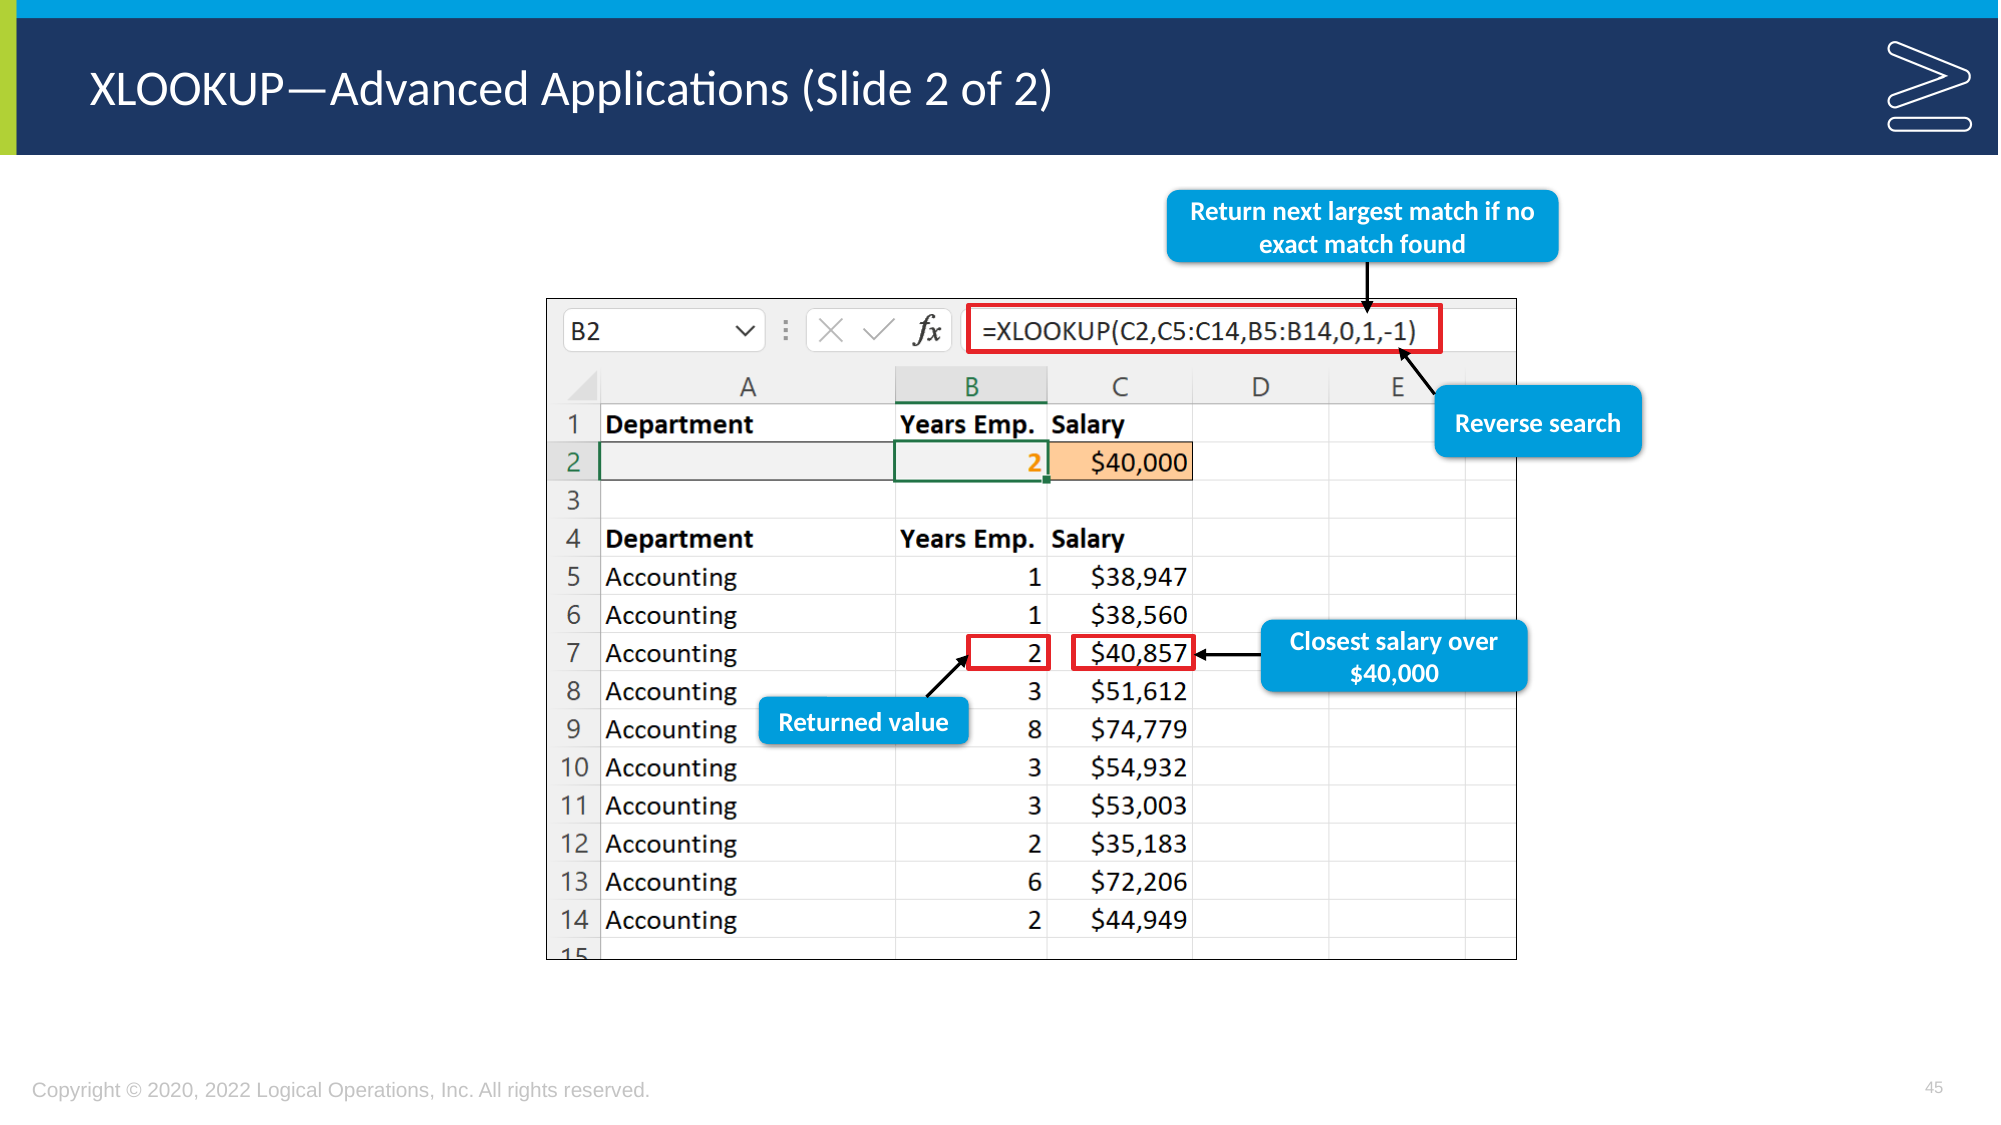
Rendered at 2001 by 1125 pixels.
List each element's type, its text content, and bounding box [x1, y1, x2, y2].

slide_number 45 [1491, 1057, 1959, 1118]
picture [1850, 19, 1998, 155]
picture [0, 0, 74, 155]
title XLOOKUP—Advanced Applications (Slide 2 of 2) [74, 16, 1850, 155]
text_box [546, 189, 1642, 960]
